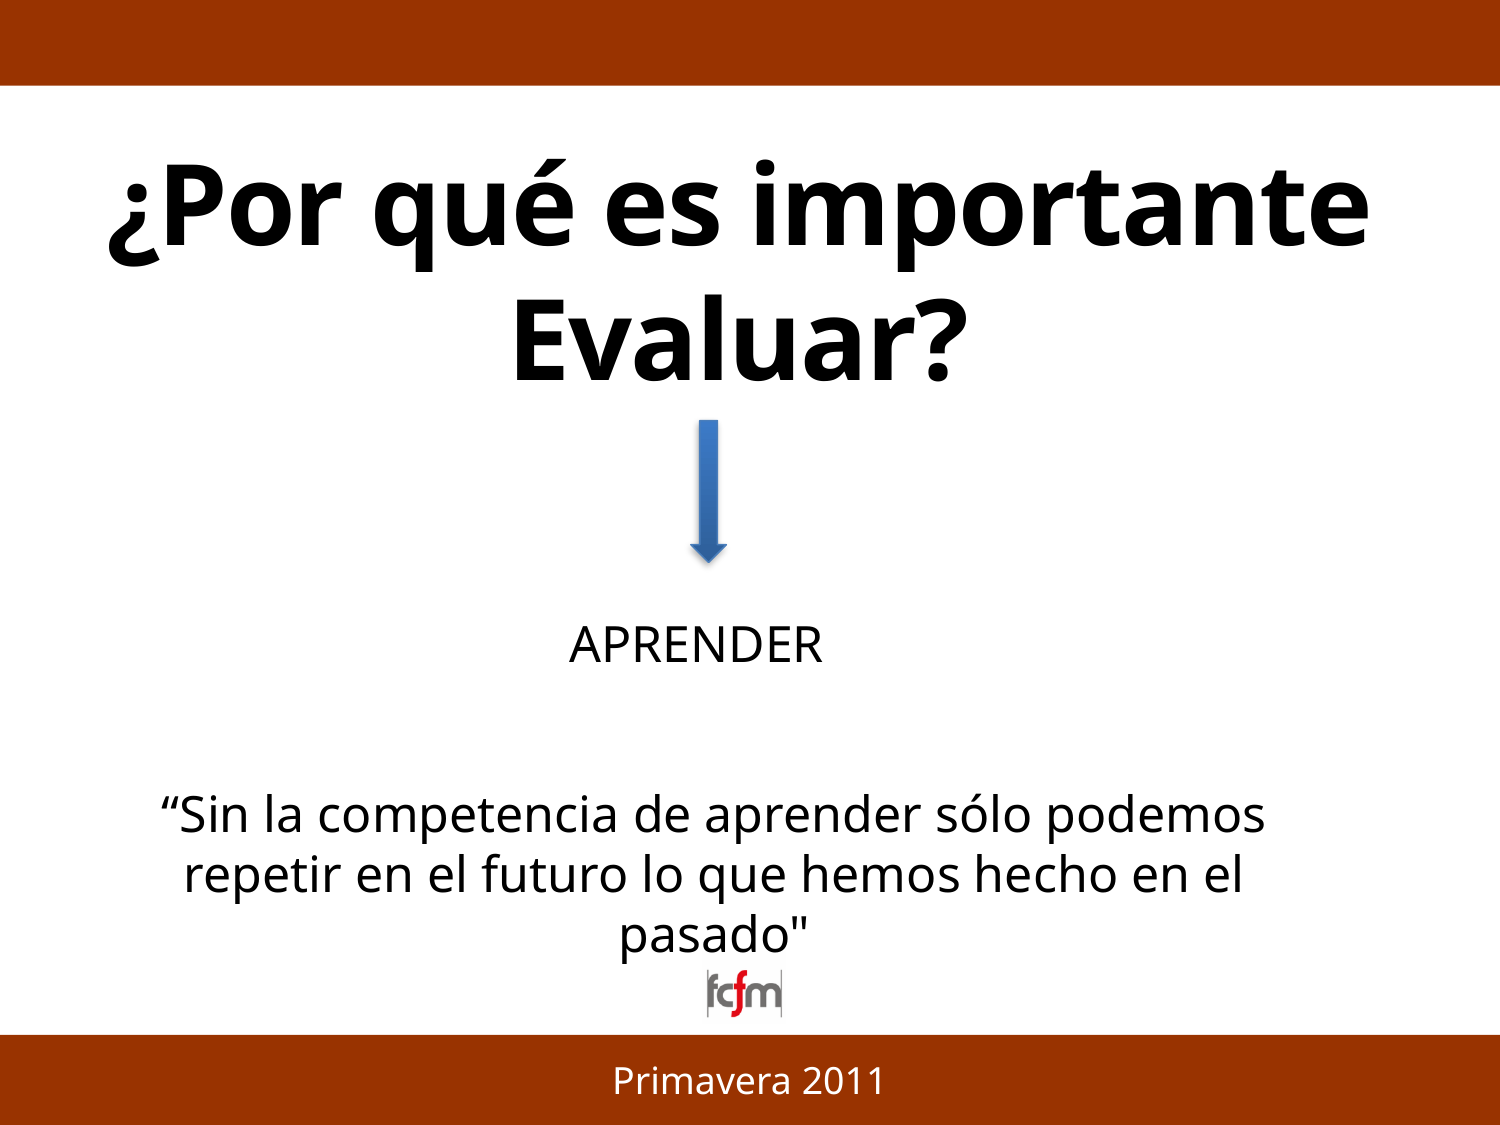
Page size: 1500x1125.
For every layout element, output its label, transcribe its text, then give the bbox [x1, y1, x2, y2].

text_box “Sin la competencia de aprender sólo podemos repetir en el futuro lo que hemos hecho en el pasado" [76, 775, 1353, 970]
text_box [690, 419, 728, 563]
picture [702, 948, 786, 1024]
text_box ¿Por qué es importante Evaluar? [0, 125, 1500, 528]
text_box [0, 0, 1500, 86]
text_box Primavera 2011 [0, 1034, 1500, 1125]
text_box APRENDER [478, 604, 916, 680]
